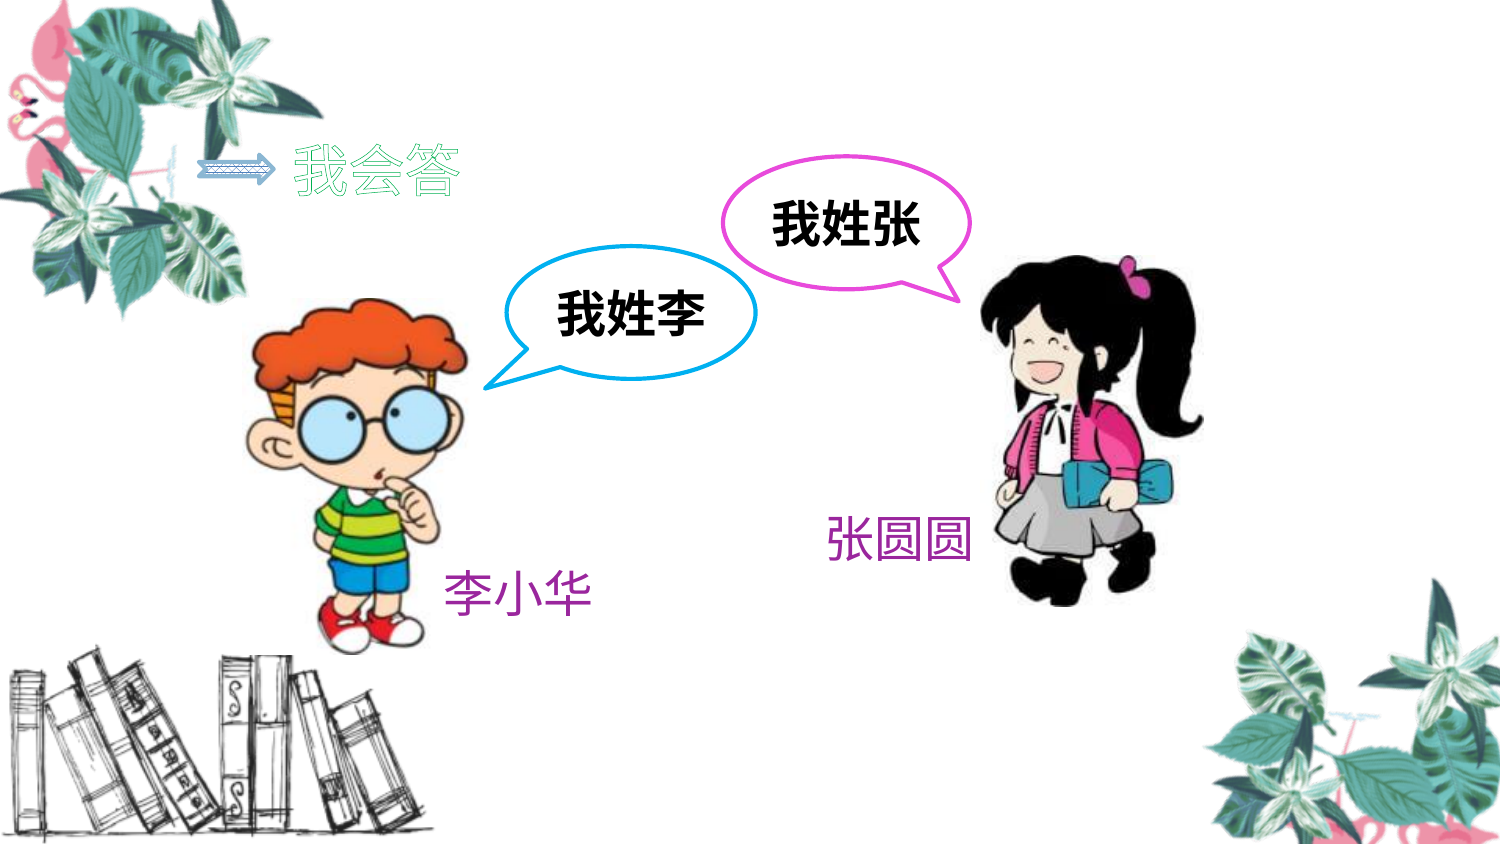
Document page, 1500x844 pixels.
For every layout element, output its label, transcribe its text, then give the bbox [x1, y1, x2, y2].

text_box 李小华 [478, 556, 635, 628]
picture [0, 0, 473, 844]
picture [979, 255, 1204, 607]
text_box [196, 152, 276, 186]
text_box 我姓张 [720, 154, 972, 304]
text_box 张圆圆 [813, 502, 974, 574]
text_box 我姓李 [483, 243, 758, 391]
picture [1107, 484, 1500, 844]
text_box 我会答 [280, 129, 473, 208]
